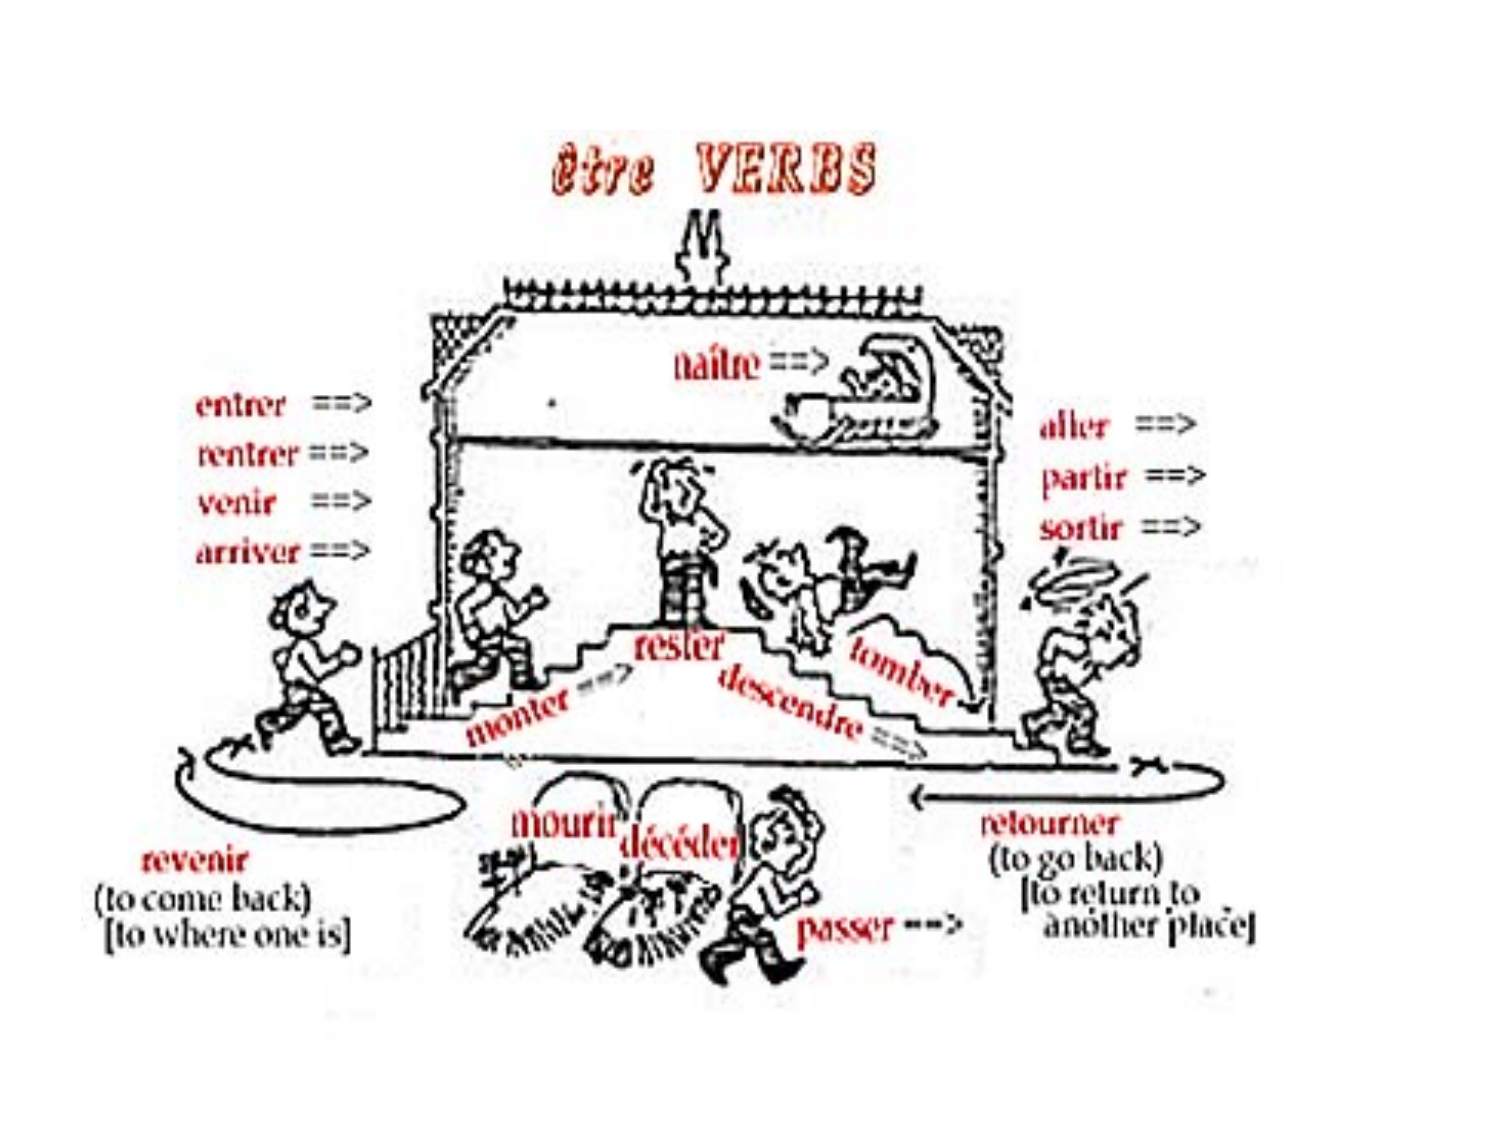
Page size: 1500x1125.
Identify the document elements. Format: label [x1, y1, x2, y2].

picture [80, 130, 1385, 1049]
